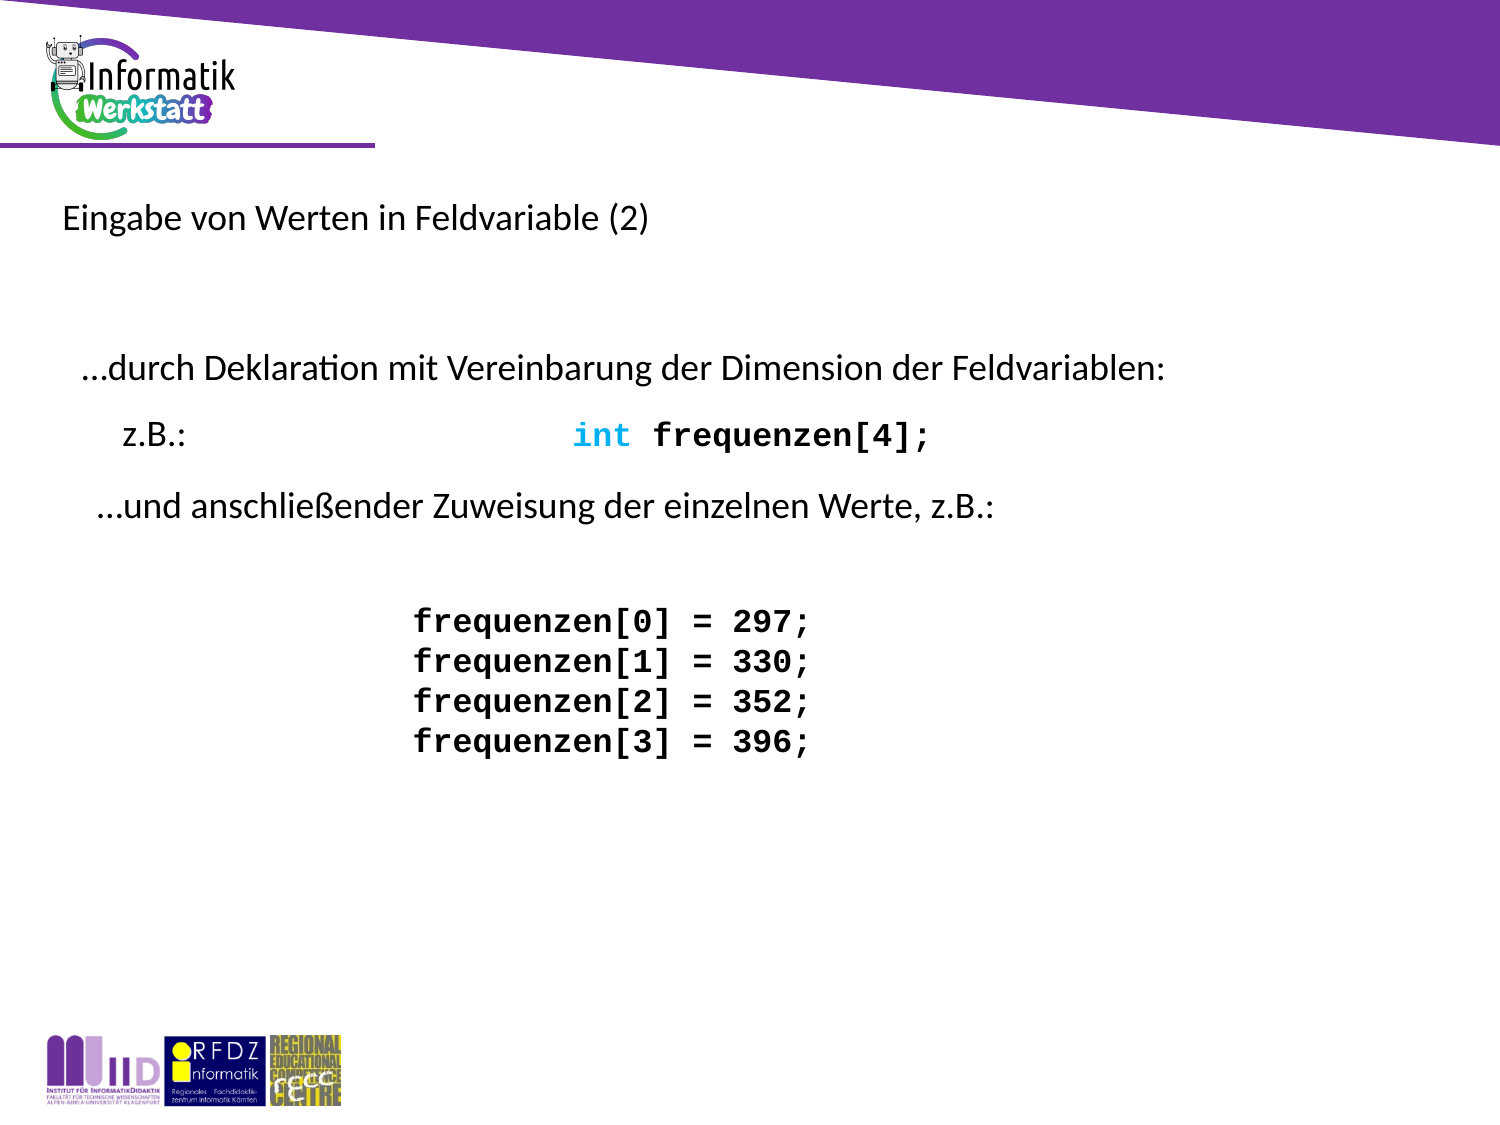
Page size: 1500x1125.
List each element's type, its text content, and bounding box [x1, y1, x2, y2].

picture [46, 35, 235, 140]
text_box z.B.: int frequenzen[4]; [107, 401, 1435, 462]
text_box Eingabe von Werten in Feldvariable (2) [47, 185, 768, 245]
text_box …durch Deklaration mit Vereinbarung der Dimension der Feldvariablen: [67, 335, 1409, 395]
text_box frequenzen[0] = 297; frequenzen[1] = 330; frequenzen[2] = 352; frequenzen[3] = 396; [97, 591, 1425, 767]
picture [46, 1032, 341, 1113]
text_box …und anschließender Zuweisung der einzelnen Werte, z.B.: [82, 473, 1385, 534]
